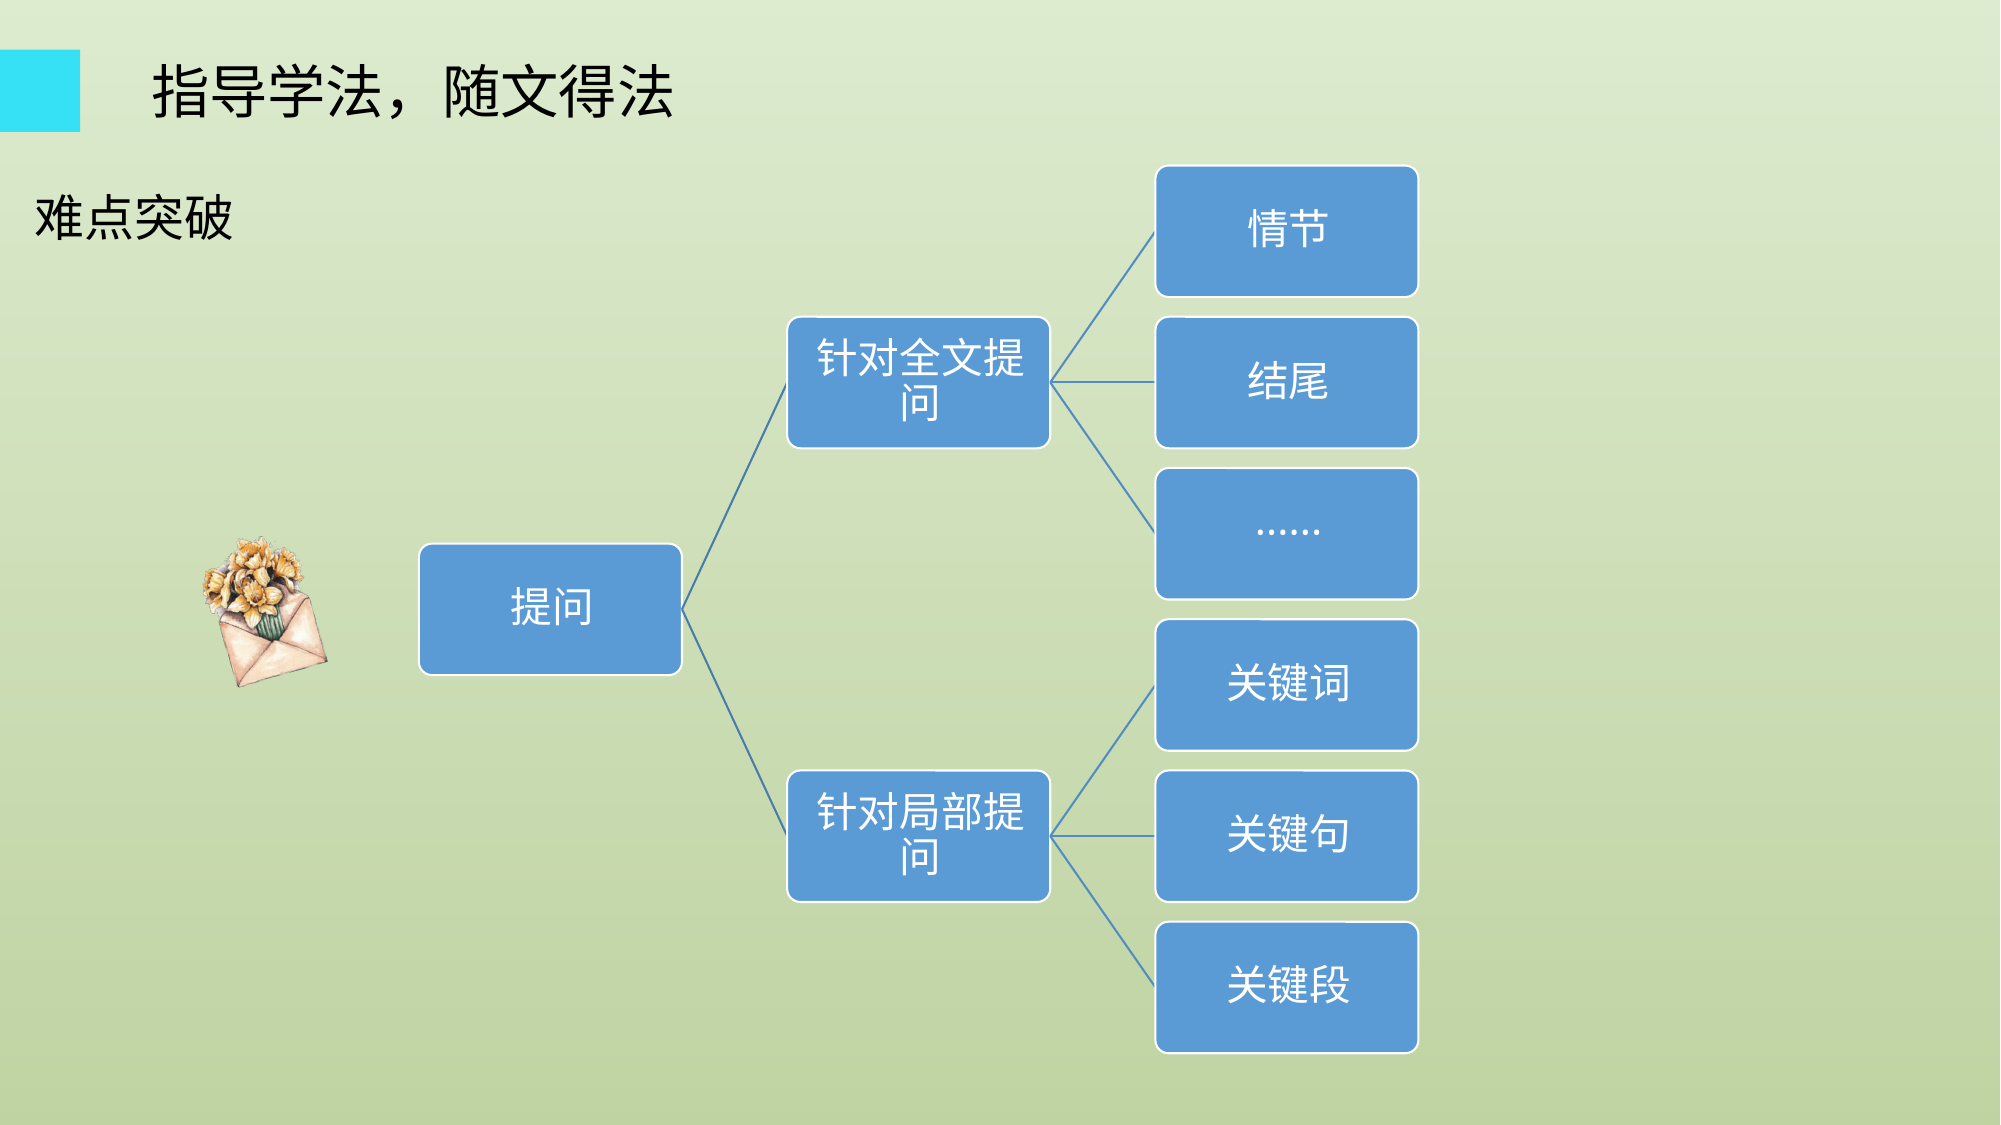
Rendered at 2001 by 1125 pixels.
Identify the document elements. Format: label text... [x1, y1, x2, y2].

picture [153, 483, 252, 698]
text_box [252, 164, 1586, 1054]
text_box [0, 48, 694, 135]
text_box 难点突破 [19, 148, 295, 254]
